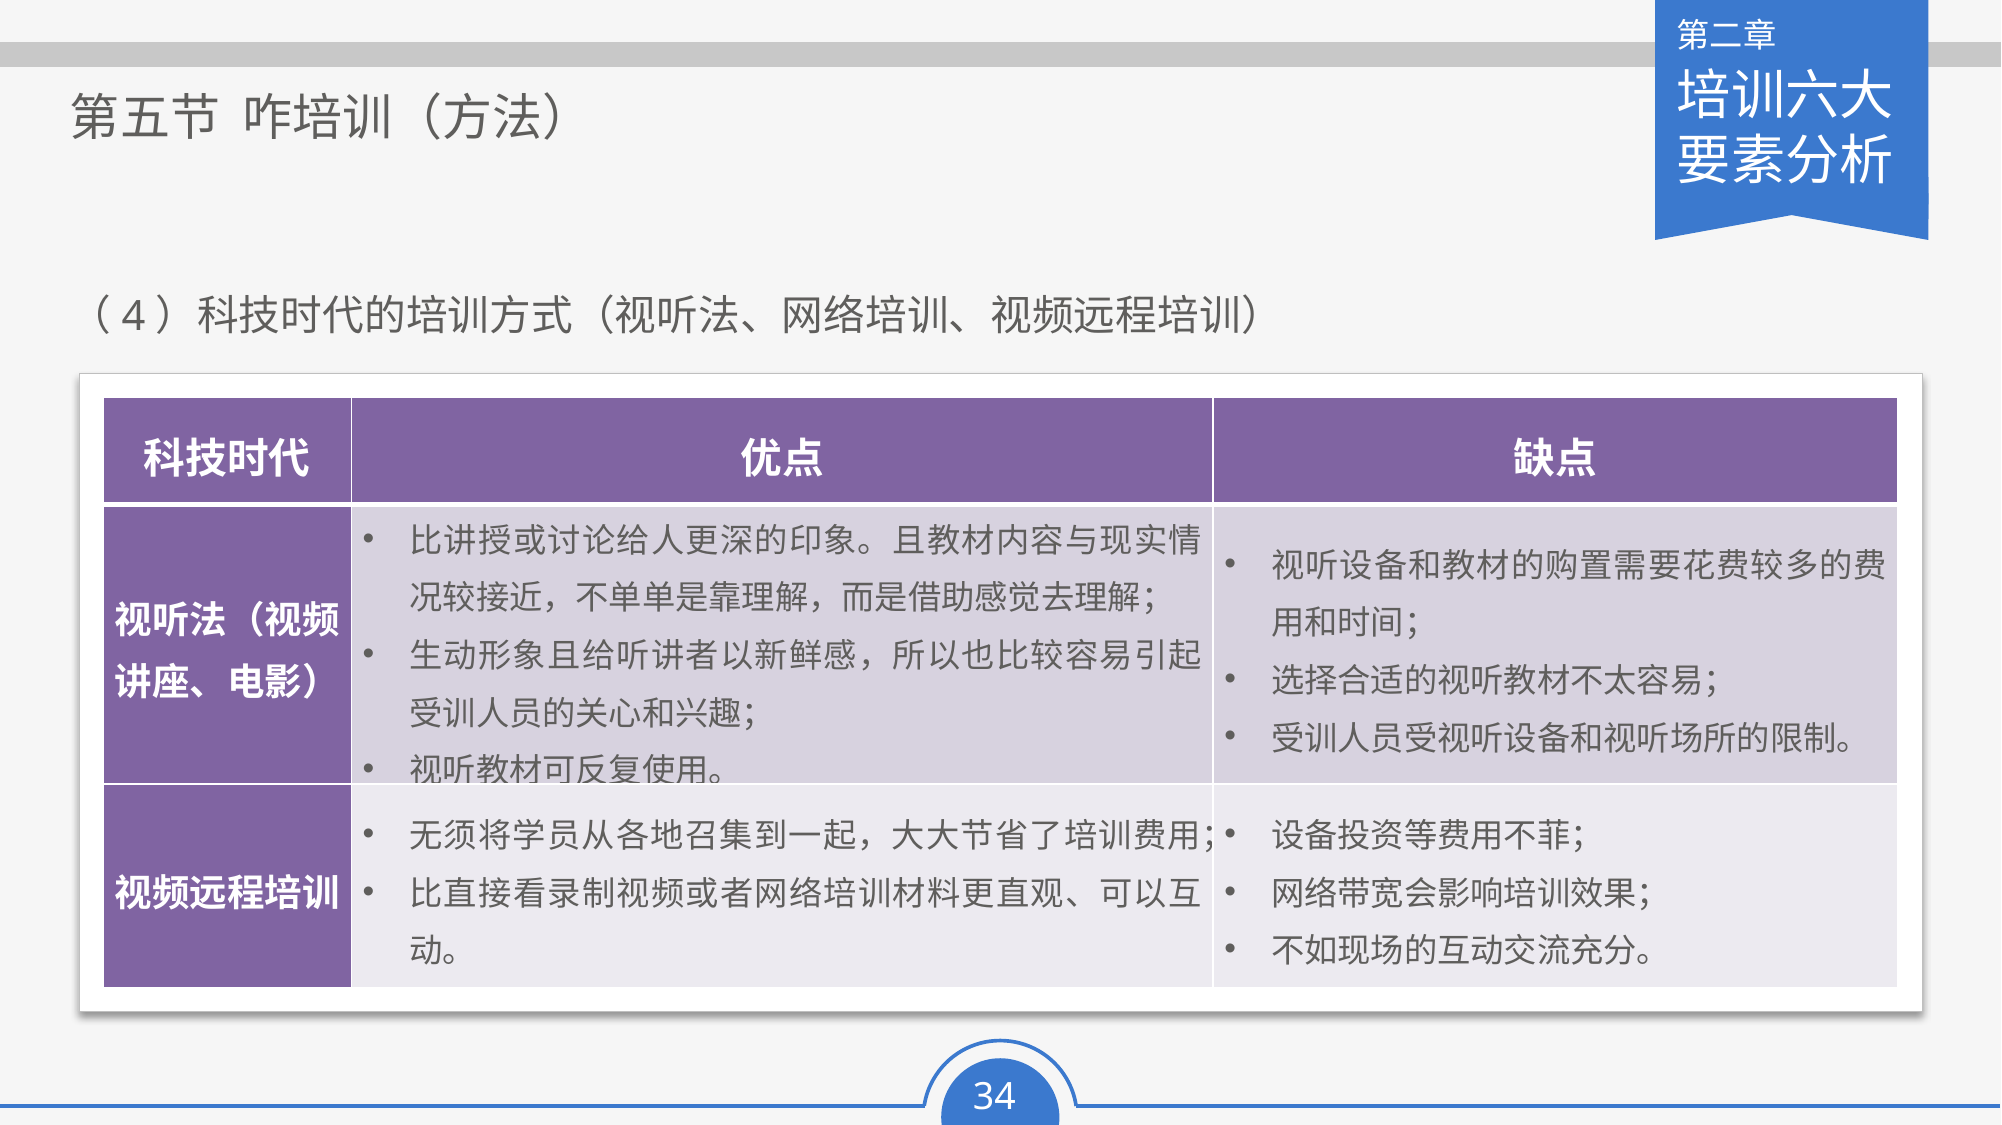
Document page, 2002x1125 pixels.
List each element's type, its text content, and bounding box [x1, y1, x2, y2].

table_cell 无须将学员从各地召集到一起，大大节省了培训费用； 比直接看录制视频或者网络培训材料更直观、可以互动。 [352, 785, 1212, 987]
table_cell 设备投资等费用不菲； 网络带宽会影响培训效果； 不如现场的互动交流充分。 [1214, 785, 1897, 987]
text_box （4）科技时代的培训方式（视听法、网络培训、视频远程培训） [55, 266, 1651, 347]
table_header 缺点 [1214, 398, 1897, 502]
table_cell 比讲授或讨论给人更深的印象。且教材内容与现实情况较接近，不单单是靠理解，而是借助感觉去理解； 生动形象且给听讲者以新鲜感，所以也比较容易引起受训人员的关心和兴趣； 视听教材可反复使用。 [352, 507, 1212, 783]
table_cell 视听设备和教材的购置需要花费较多的费用和时间； 选择合适的视听教材不太容易； 受训人员受视听设备和视听场所的限制。 [1214, 507, 1897, 783]
table_cell 视听法（视频讲座、电影） [104, 507, 351, 783]
text_box [78, 373, 1922, 1012]
table_header 优点 [352, 398, 1212, 502]
table_header 科技时代 [104, 398, 351, 502]
table_cell 视频远程培训 [104, 785, 351, 987]
text_box 第五节 咋培训（方法） [55, 78, 871, 153]
